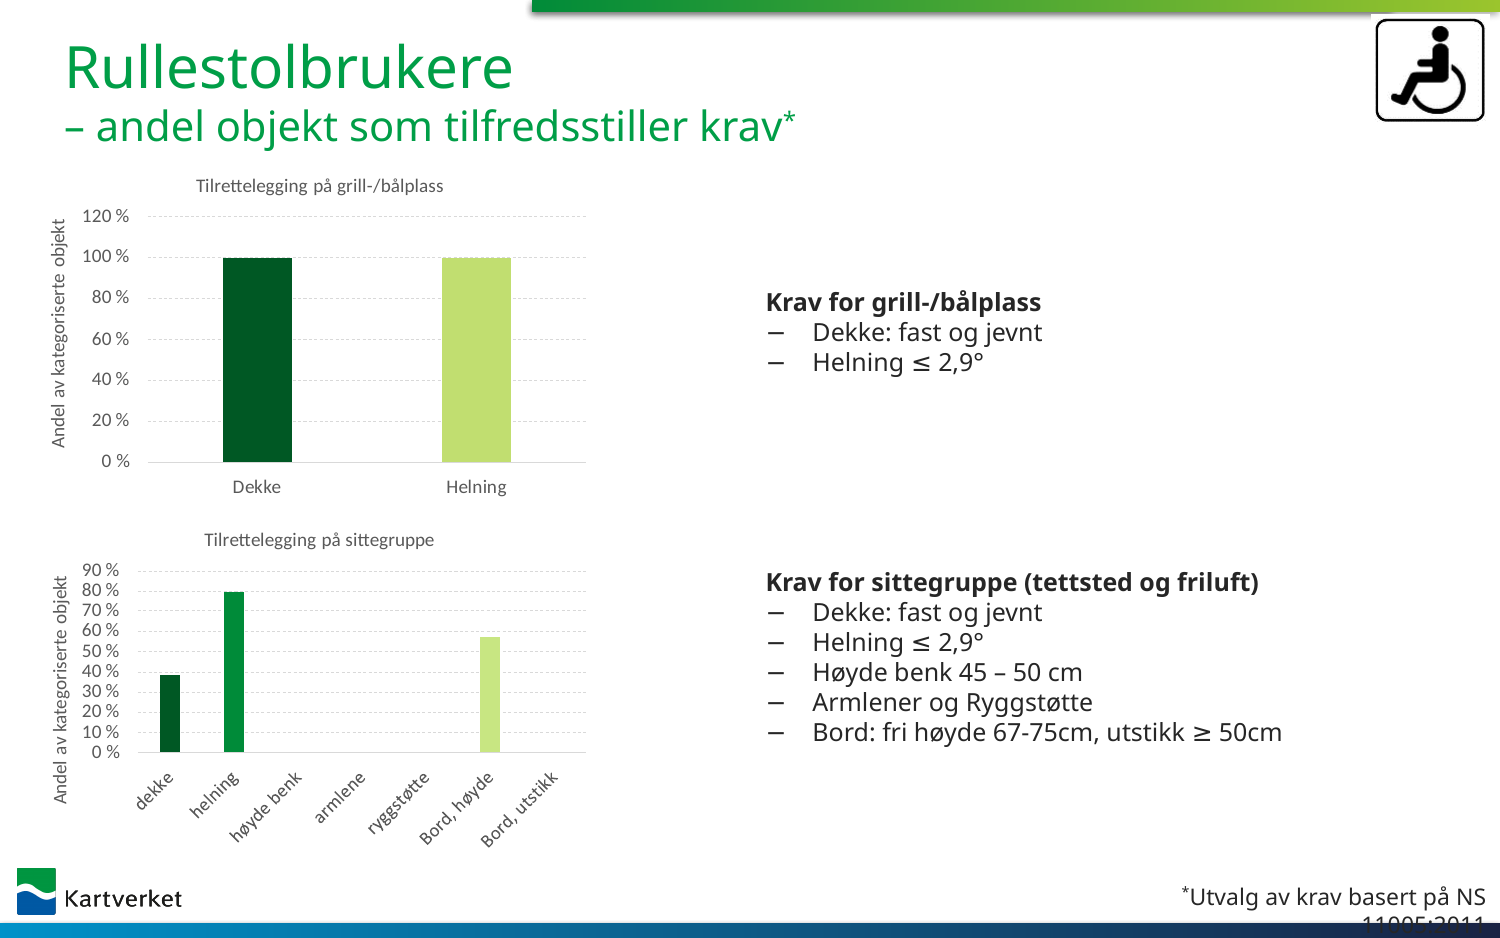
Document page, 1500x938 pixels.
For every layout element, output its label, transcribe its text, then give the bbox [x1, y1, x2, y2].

picture [1371, 13, 1491, 127]
picture [41, 166, 597, 505]
text_box Krav for sittegruppe (tettsted og friluft) Dekke: fast og jevnt Helning ≤ 2,9° Høyde benk 45 – 50 cm Armlener og Ryggstøtte Bord: fri høyde 67-75cm, utstikk ≥ 50cm [750, 559, 1500, 754]
text_box Rullestolbrukere – andel objekt som tilfredsstiller krav* [49, 14, 1431, 158]
text_box Krav for grill-/bålplass Dekke: fast og jevnt Helning ≤ 2,9° [750, 279, 1452, 384]
picture [41, 520, 597, 859]
text_box *Utvalg av krav basert på NS 11005:2011 [1068, 873, 1500, 938]
